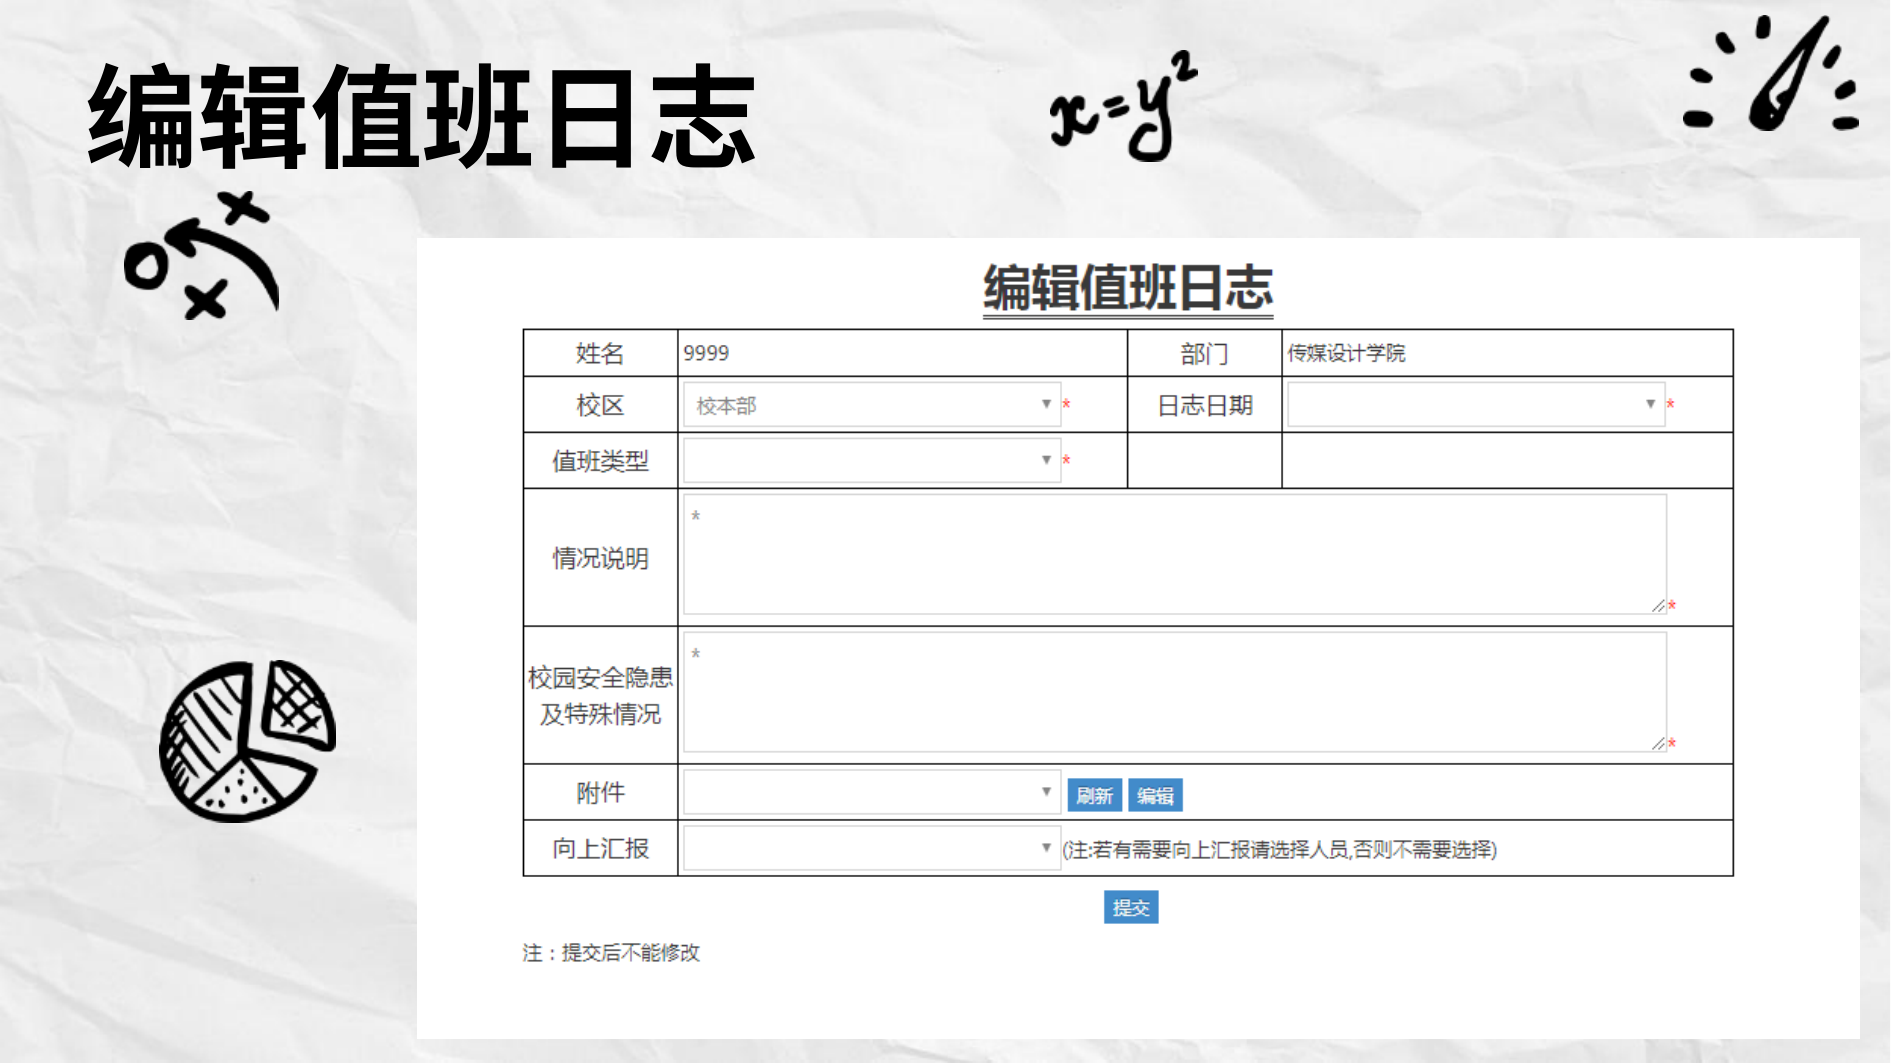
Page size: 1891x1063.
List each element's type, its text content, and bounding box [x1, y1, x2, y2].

picture [0, 0, 1891, 1063]
text_box 编辑值班日志 [85, 47, 952, 183]
